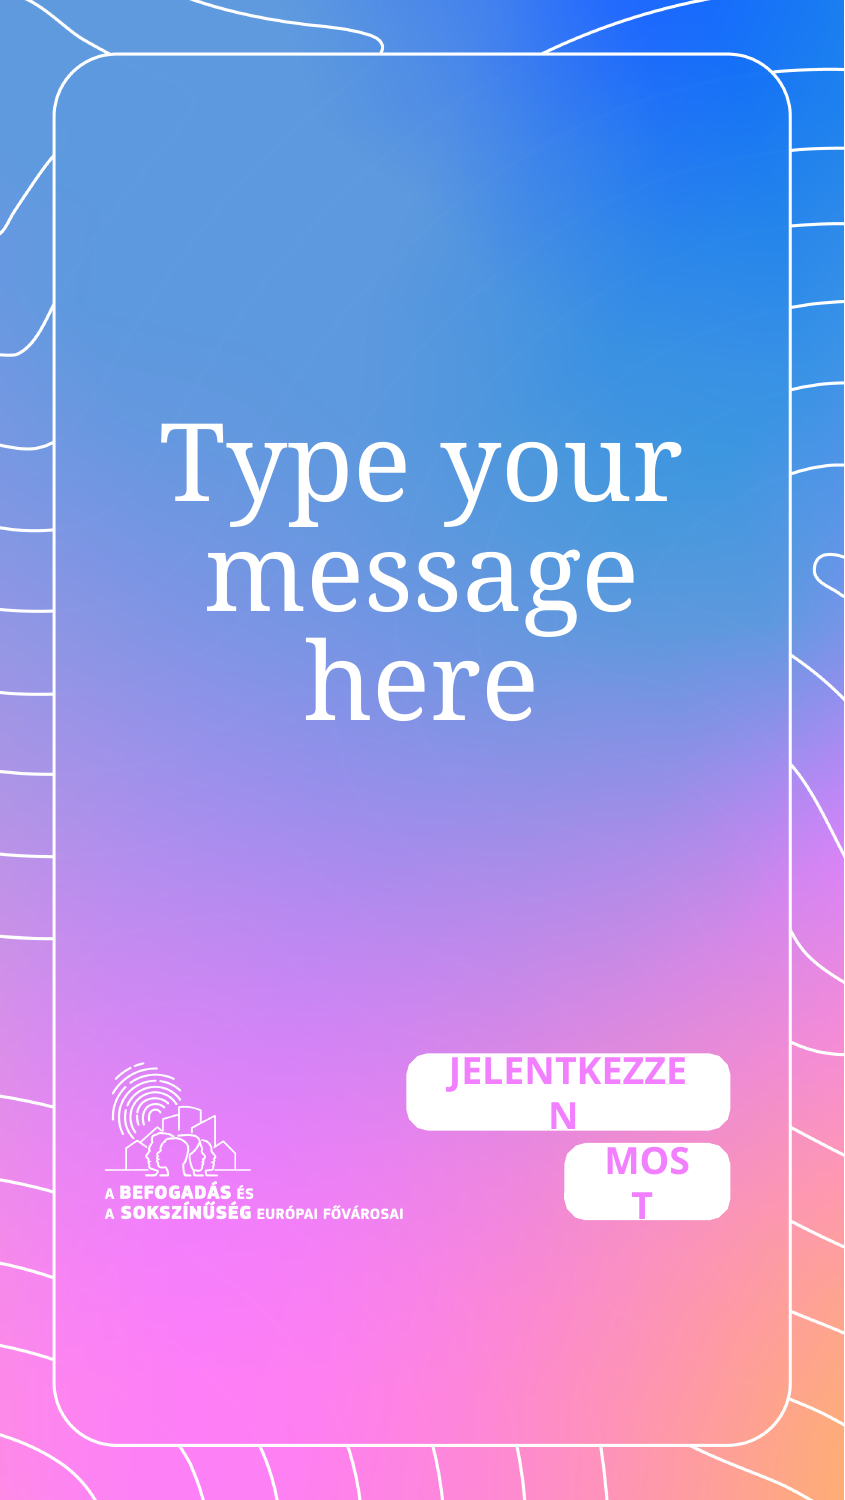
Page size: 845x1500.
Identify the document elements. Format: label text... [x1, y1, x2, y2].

text_box JELENTKEZZEN [420, 1067, 717, 1117]
title Type your message here [63, 163, 781, 993]
text_box MOST [578, 1156, 717, 1207]
picture [0, 0, 844, 1500]
